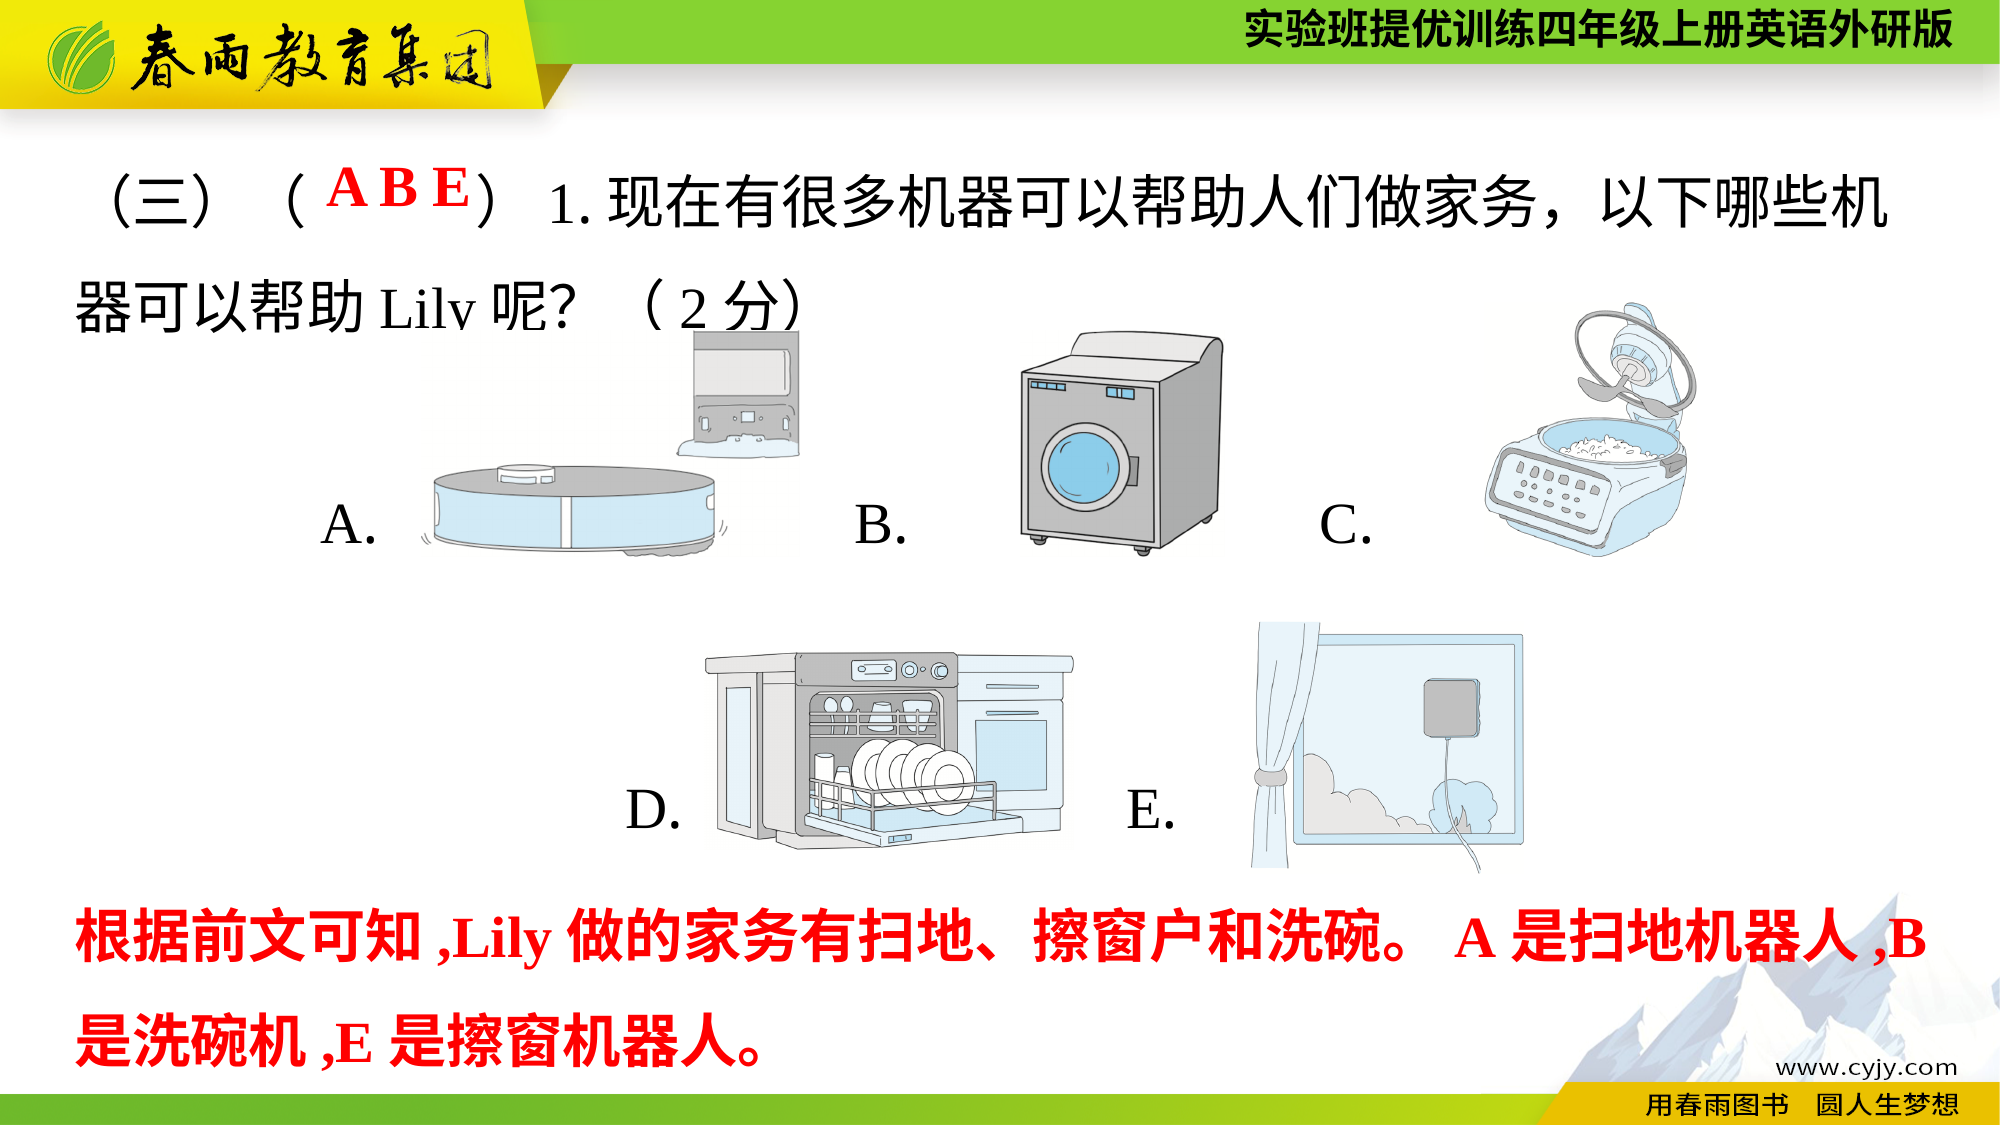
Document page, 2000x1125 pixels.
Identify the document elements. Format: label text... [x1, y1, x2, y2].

text_box 根据前文可知,Lily做的家务有扫地、擦窗户和洗碗。A是扫地机器人,B是洗碗机,E是擦窗机器人。 [59, 856, 1944, 1082]
picture [0, 0, 2000, 1125]
list （三）（ ）1.现在有很多机器可以帮助人们做家务，以下哪些机器可以帮助Lily呢？（2分） [59, 122, 1944, 350]
text_box A B E [311, 140, 487, 226]
text_box A. B. C. D. E. [59, 442, 1944, 848]
